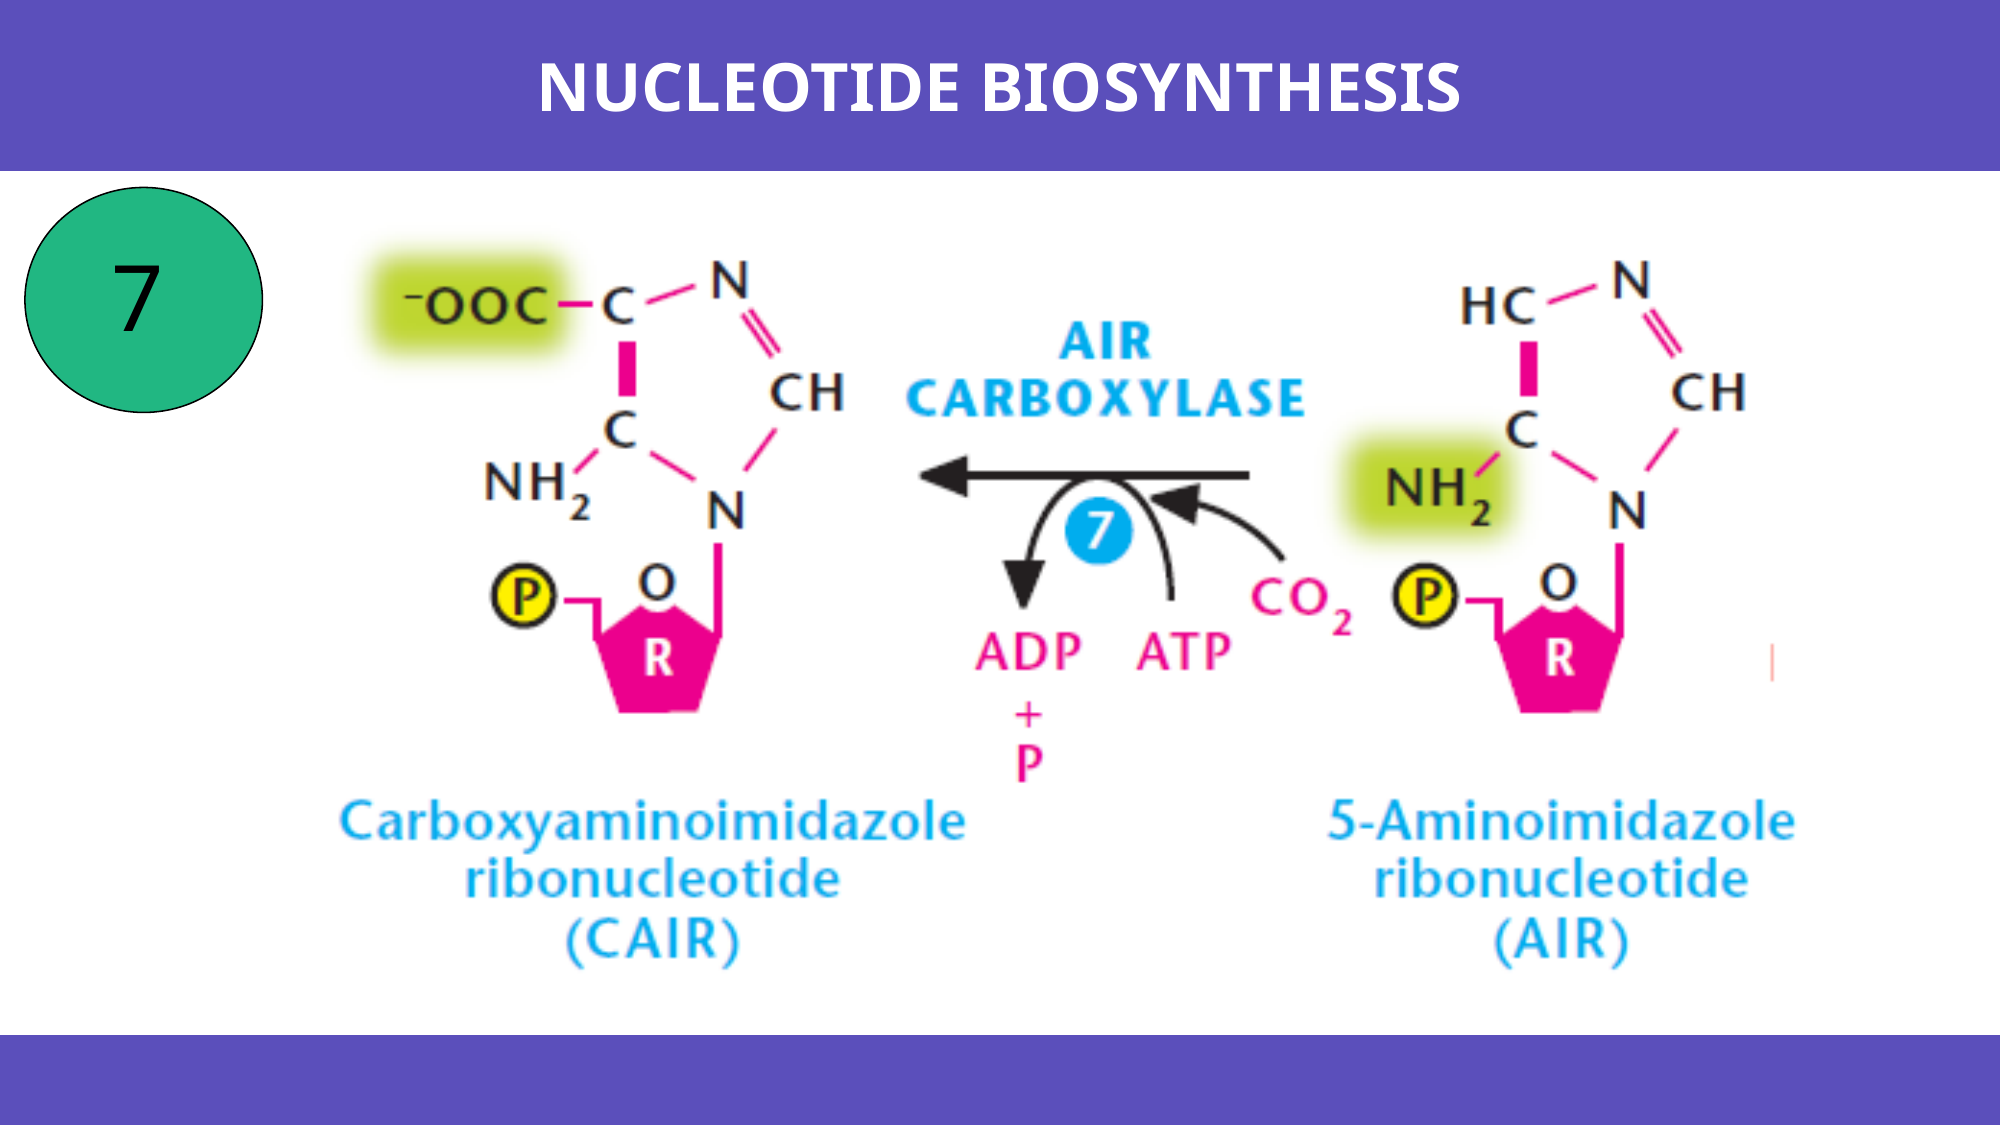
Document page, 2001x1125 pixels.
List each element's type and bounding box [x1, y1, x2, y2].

picture [0, 0, 2000, 171]
picture [0, 1035, 2000, 1125]
picture [297, 187, 1861, 1022]
text_box [24, 187, 263, 413]
